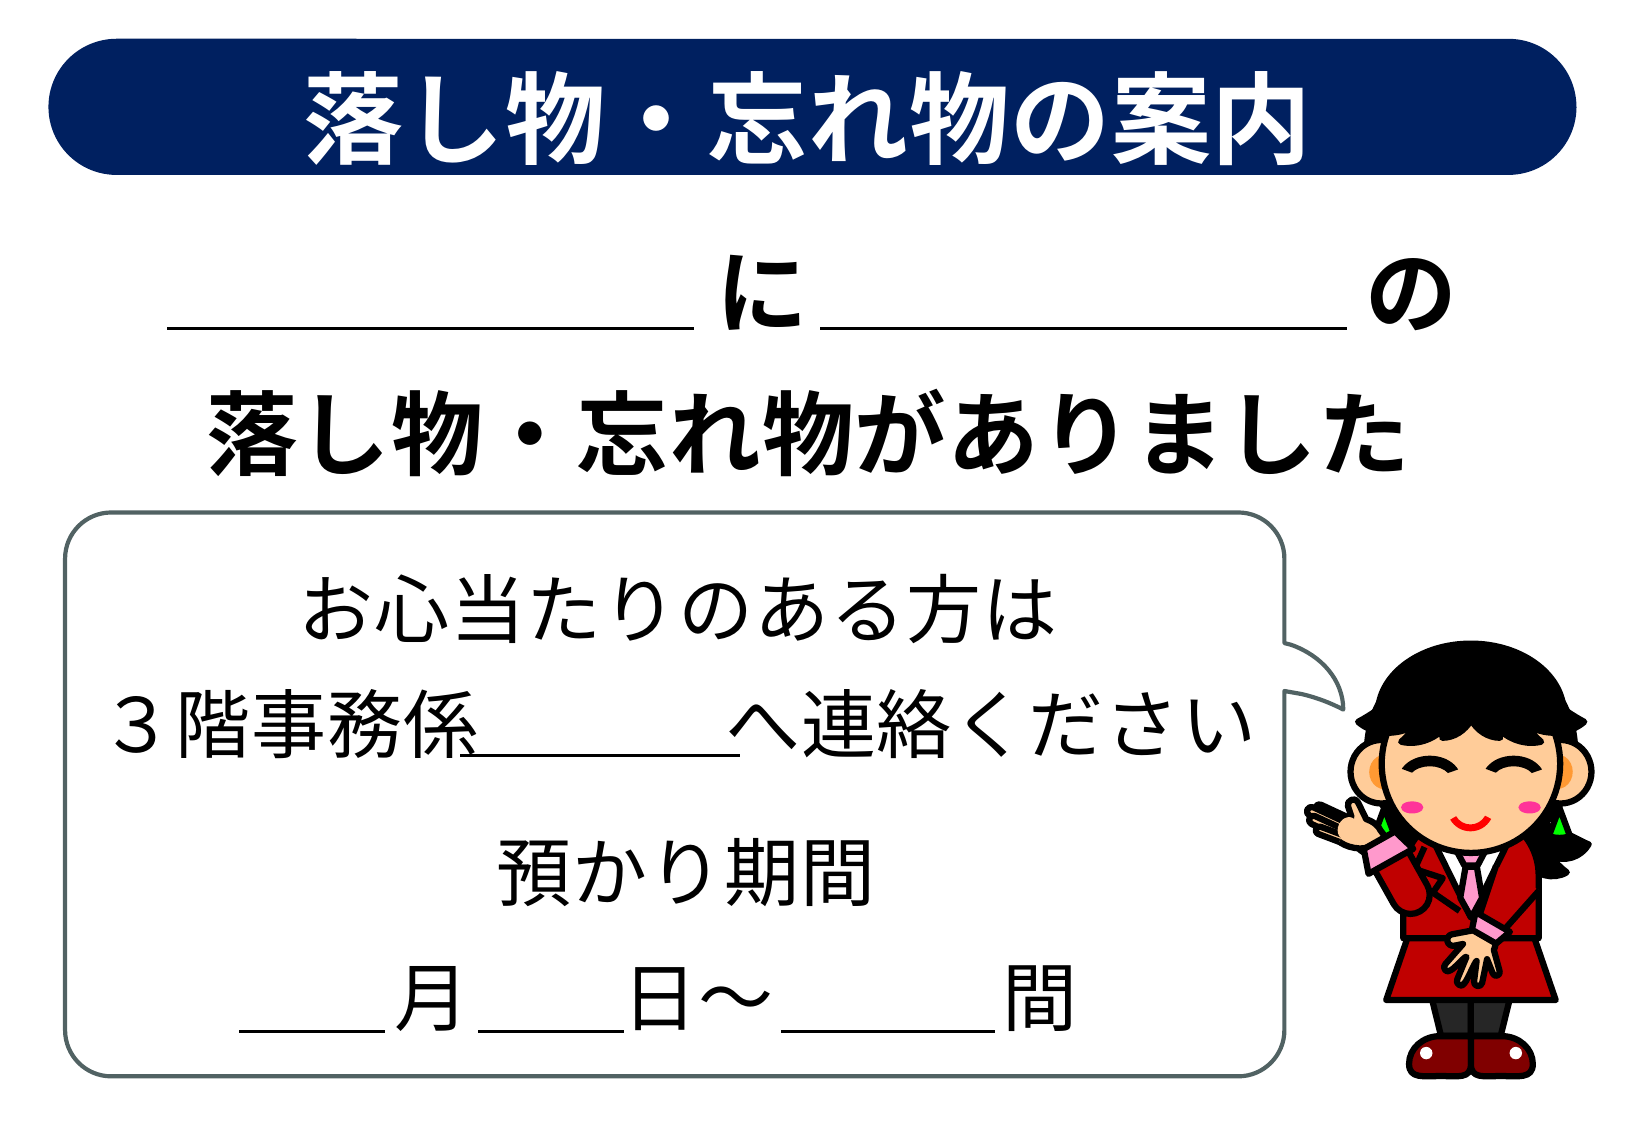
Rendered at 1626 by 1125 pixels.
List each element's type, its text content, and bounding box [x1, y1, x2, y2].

text_box 落し物・忘れ物がありました [167, 369, 1451, 494]
text_box [62, 510, 1318, 1079]
text_box [46, 36, 1579, 178]
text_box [1323, 643, 1592, 1077]
text_box 落し物・忘れ物の案内 [278, 49, 1339, 184]
text_box に の [214, 227, 1498, 353]
text_box お心当たりのある方は ３階事務係 へ連絡ください [75, 555, 1281, 775]
text_box 月 日～ 間 [205, 943, 1267, 1049]
text_box 預かり期間 [155, 817, 1218, 923]
